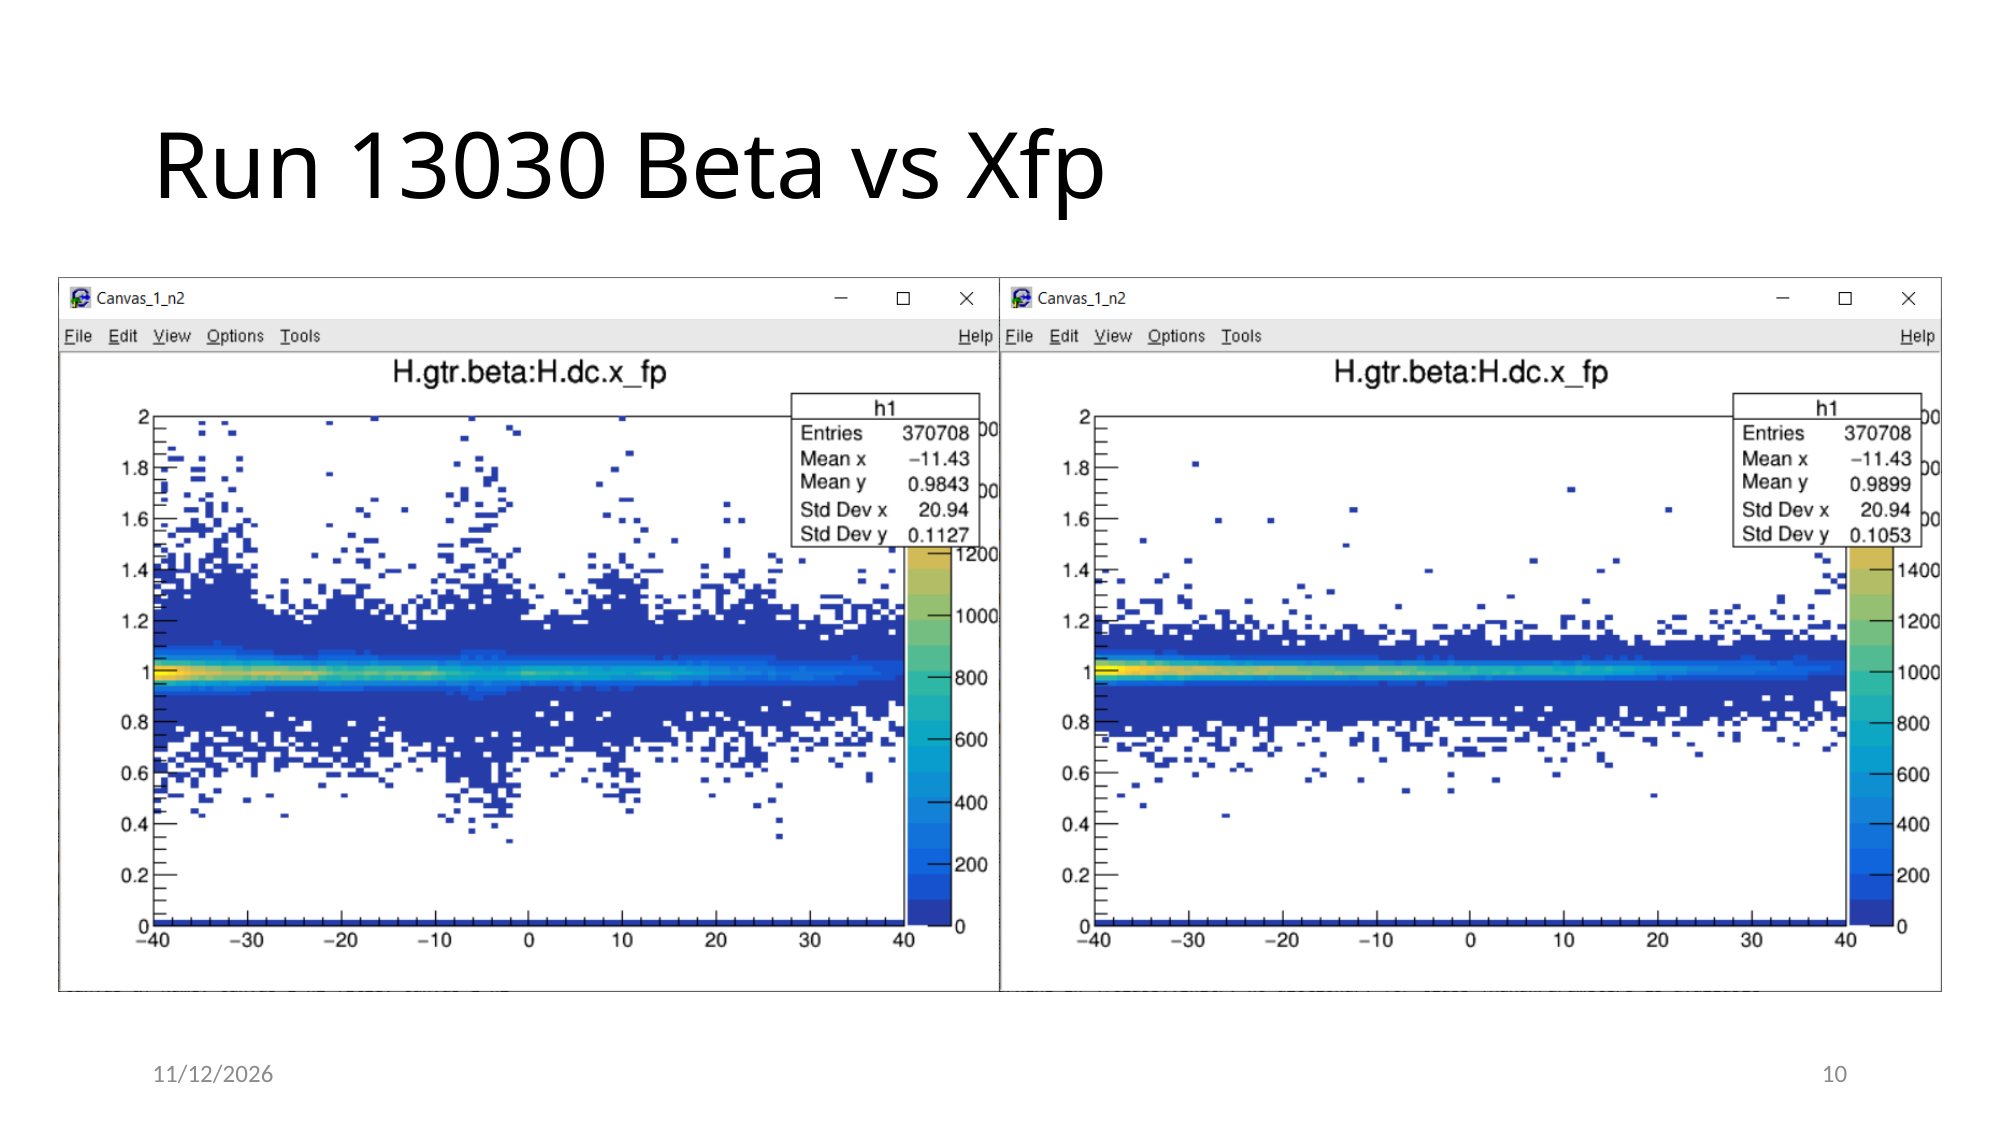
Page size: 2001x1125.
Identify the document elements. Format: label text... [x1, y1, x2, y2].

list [58, 277, 999, 992]
title Run 13030 Beta vs Xfp [137, 59, 1863, 277]
slide_number 10 [1412, 1042, 1863, 1103]
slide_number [137, 1042, 588, 1103]
picture [999, 277, 1942, 992]
